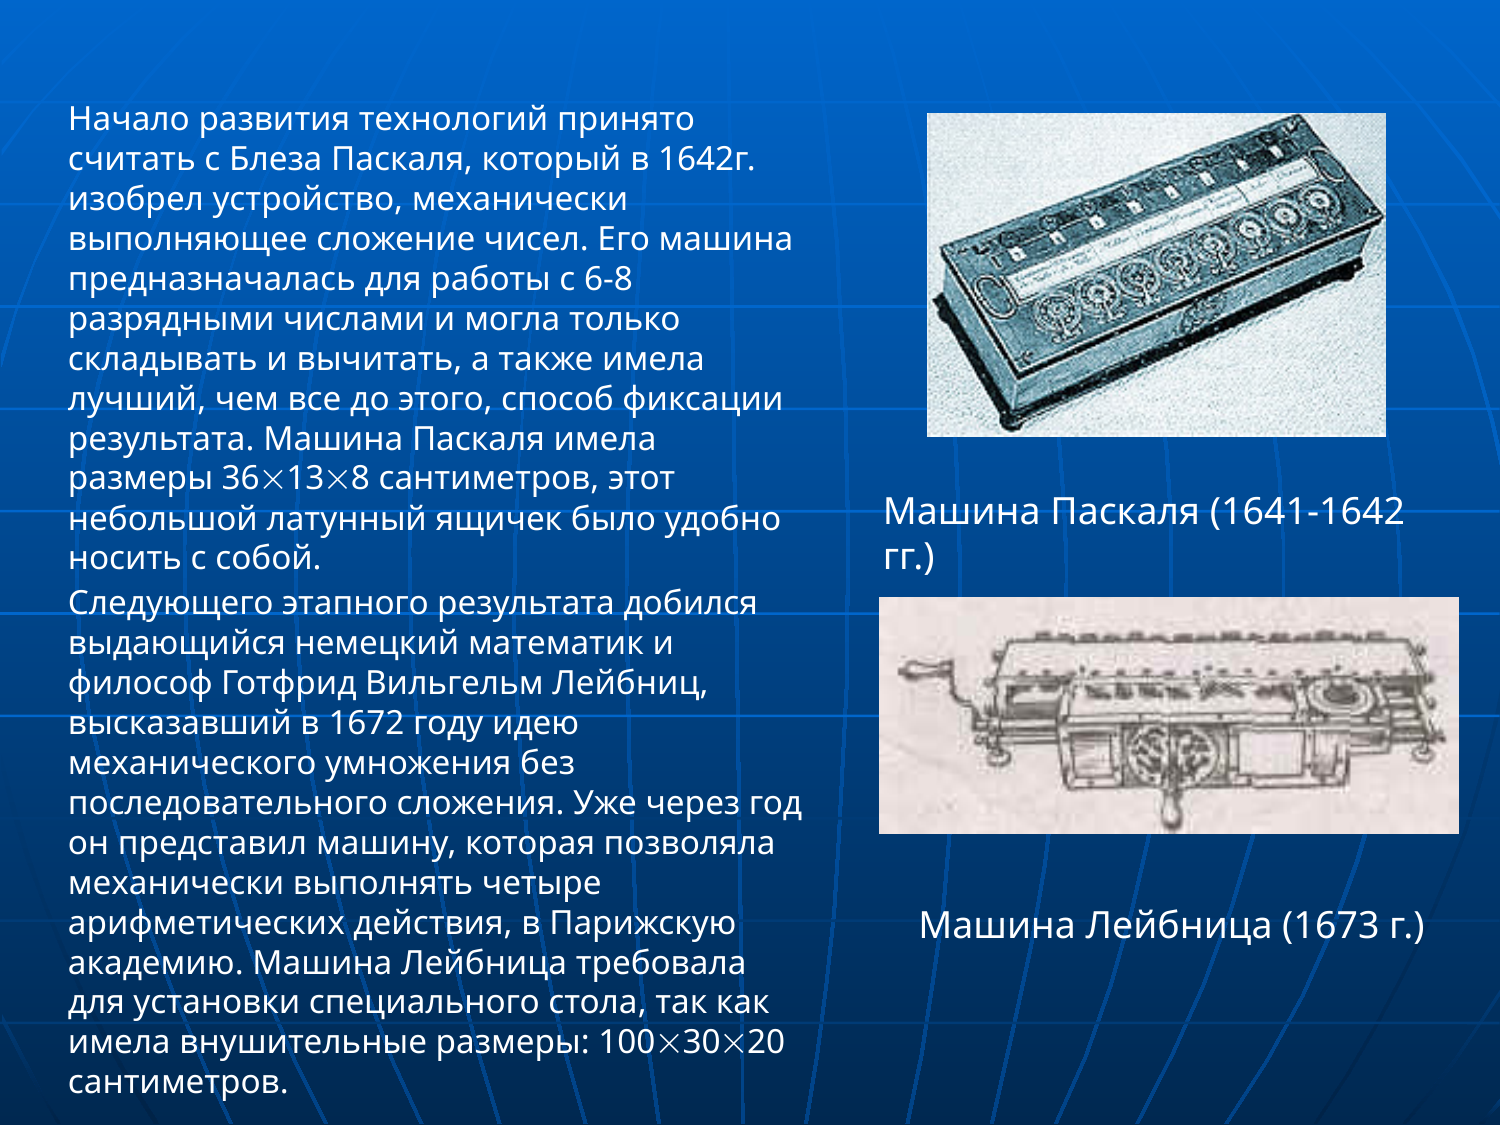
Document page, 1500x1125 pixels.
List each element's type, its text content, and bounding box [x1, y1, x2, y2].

text_box Машина Паскаля (1641-1642 гг.) [868, 479, 1459, 585]
text_box Следующего этапного результата добился выдающийся немецкий математик и философ Готфрид Вильгельм Лейбниц, высказавший в 1672 году идею механического умножения без последовательного сложения. Уже через год он представил машину, которая позволяла механически выполнять четыре арифметических действия, в Парижскую академию. Машина Лейбница требовала для установки специального стола, так как имела внушительные размеры: 1003020 сантиметров. [53, 584, 821, 1108]
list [879, 597, 1460, 834]
text_box Машина Лейбница (1673 г.) [903, 893, 1459, 953]
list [926, 113, 1386, 437]
text_box Начало развития технологий принято считать с Блеза Паскаля, который в 1642г. изобрел устройство, механически выполняющее сложение чисел. Его машина предназначалась для работы с 6-8 разрядными числами и могла только складывать и вычитать, а также имела лучший, чем все до этого, способ фиксации результата. Машина Паскаля имела размеры 36138 сантиметров, этот небольшой латунный ящичек было удобно носить с собой. [53, 90, 821, 584]
